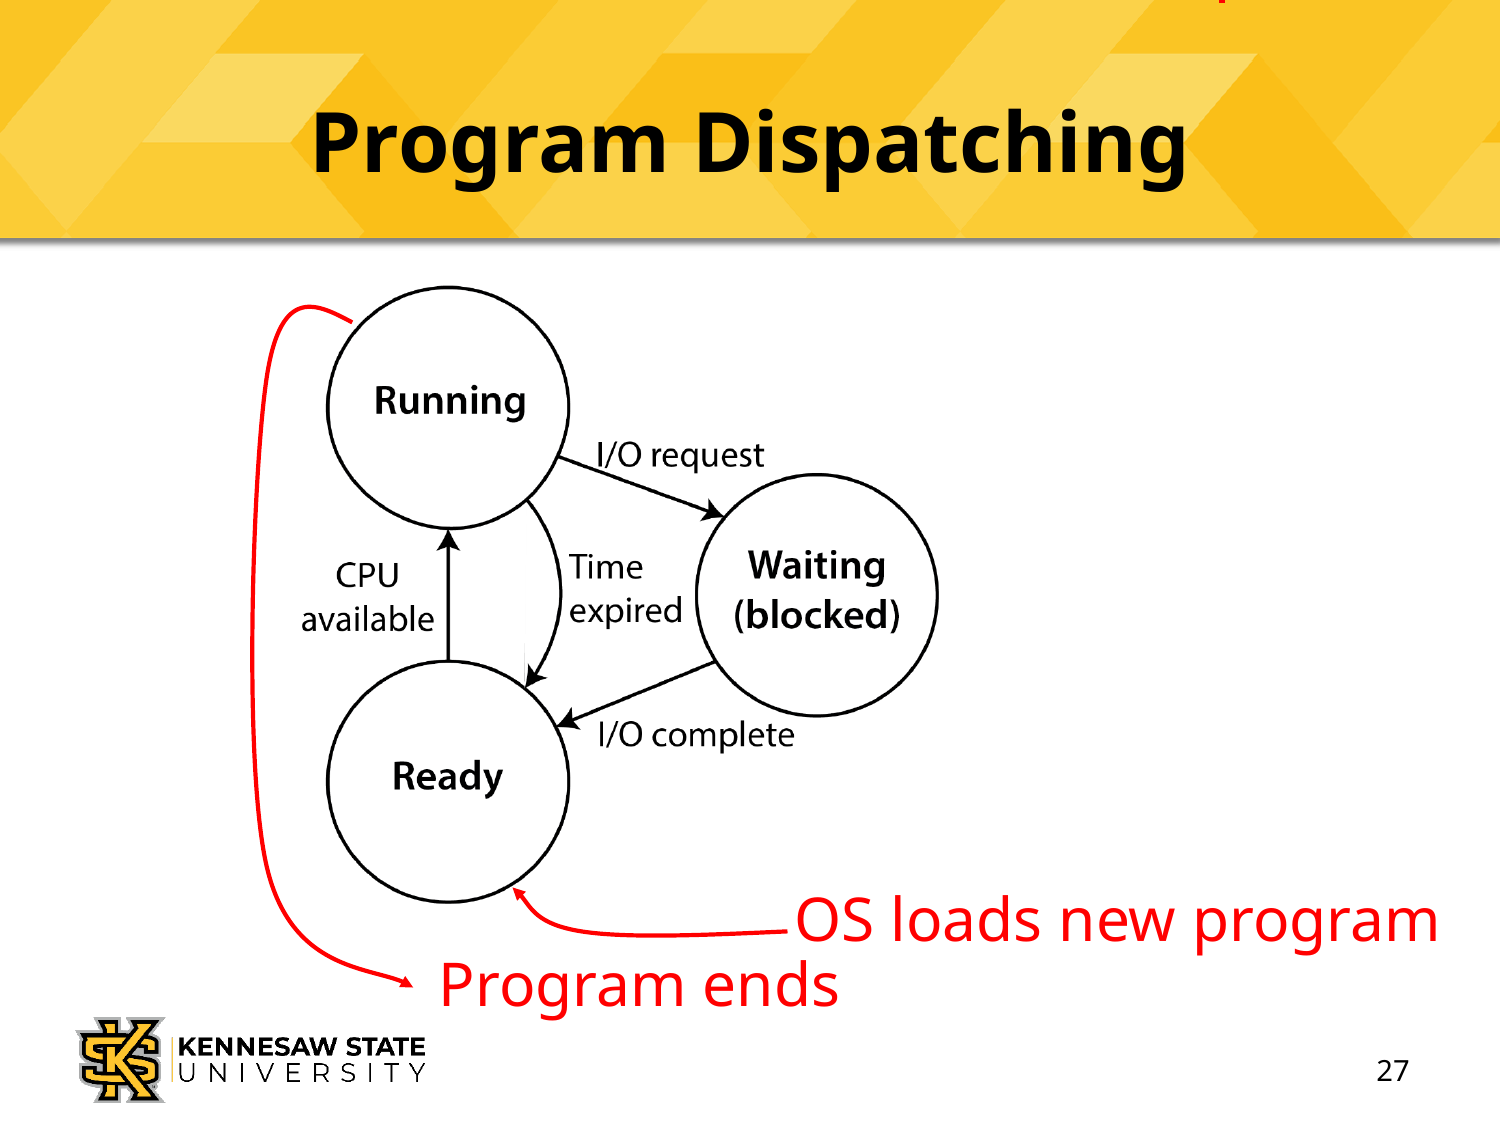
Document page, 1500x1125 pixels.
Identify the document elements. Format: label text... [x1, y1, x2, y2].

slide_number 27 [1074, 1042, 1425, 1103]
text_box [534, 912, 776, 936]
text_box Program ends [420, 936, 1133, 1028]
title Program Dispatching [75, 45, 1425, 233]
picture [299, 285, 939, 904]
text_box OS loads new program [776, 872, 1489, 963]
picture [0, 0, 1500, 251]
picture [75, 1017, 425, 1103]
text_box [252, 311, 414, 988]
